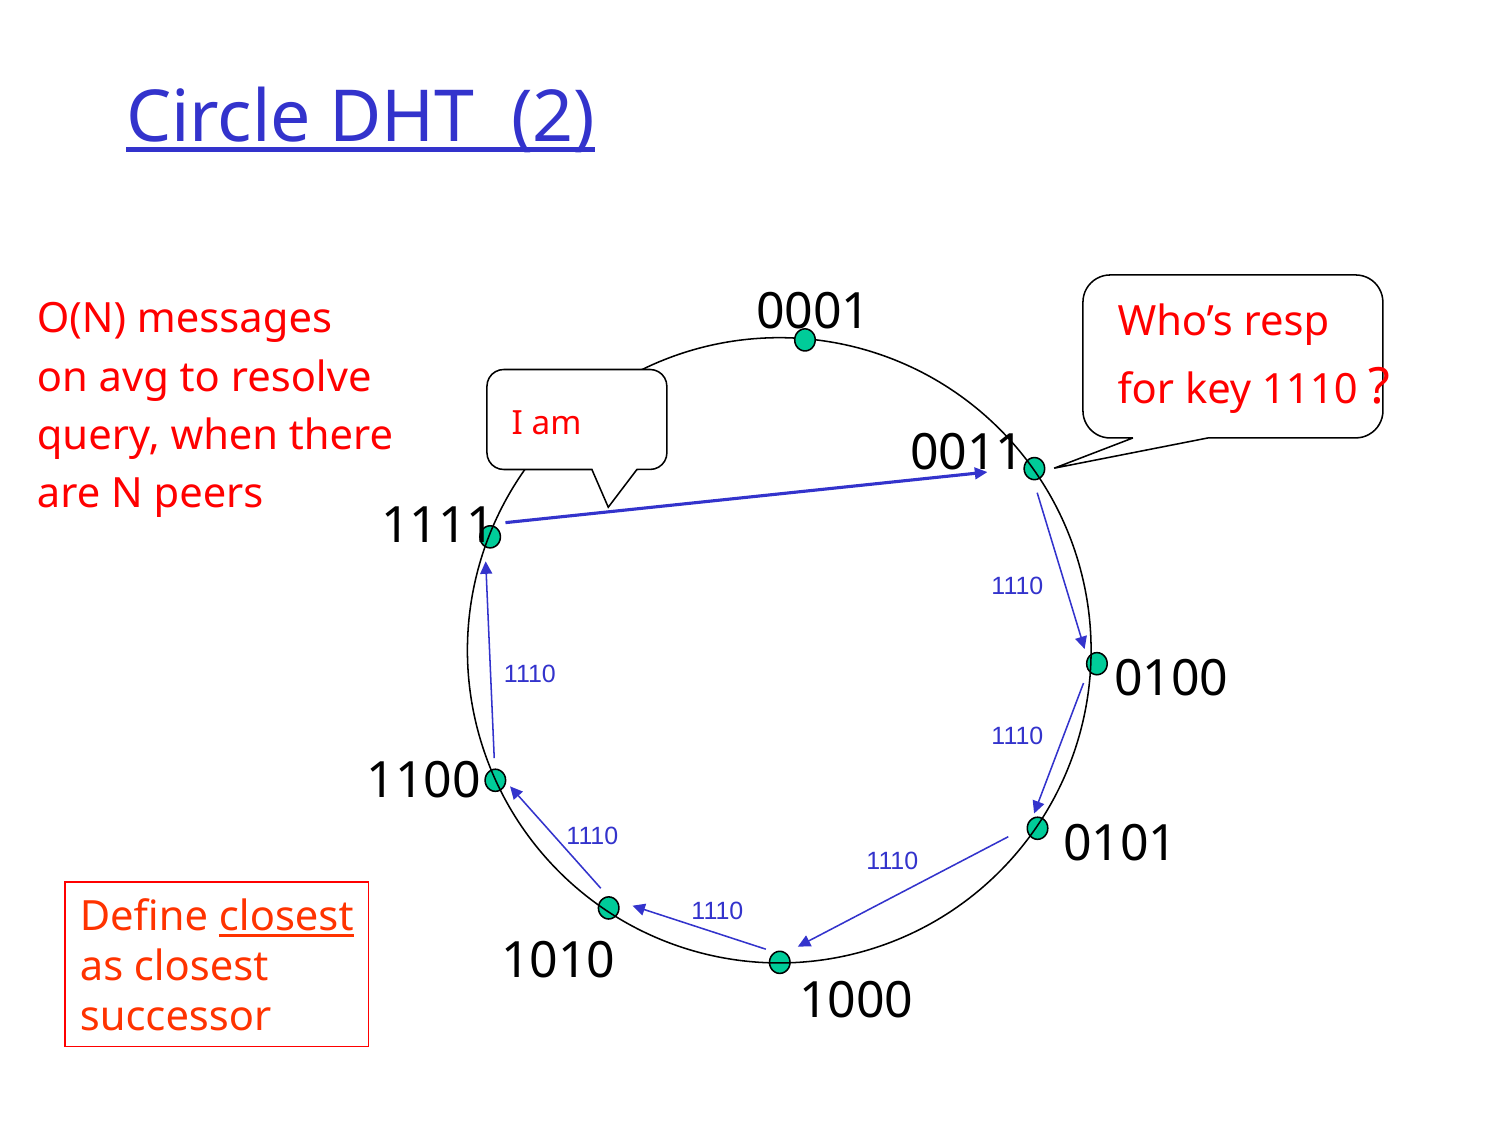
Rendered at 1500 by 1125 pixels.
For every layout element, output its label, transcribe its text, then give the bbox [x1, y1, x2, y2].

text_box 0001 [741, 271, 886, 346]
text_box 1100 [352, 739, 496, 815]
text_box [769, 963, 784, 974]
text_box 1010 [486, 920, 631, 995]
text_box 1110 [976, 712, 1059, 758]
text_box [1032, 758, 1056, 814]
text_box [486, 369, 988, 523]
text_box 1110 [851, 837, 934, 883]
text_box 0011 [993, 412, 1040, 488]
text_box 1110 [489, 650, 572, 695]
text_box 1110 [676, 887, 759, 933]
text_box [632, 903, 676, 921]
text_box [1059, 564, 1087, 649]
text_box 1111 [366, 485, 511, 561]
text_box 1110 [976, 562, 1059, 608]
text_box [480, 561, 493, 650]
text_box [794, 328, 816, 351]
text_box 0100 [1099, 638, 1244, 713]
text_box [797, 883, 920, 947]
text_box [467, 561, 493, 739]
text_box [1073, 274, 1435, 439]
text_box [1031, 818, 1048, 840]
text_box Define closest as closest successor [64, 881, 369, 1047]
text_box [647, 340, 912, 367]
text_box [1040, 459, 1045, 478]
text_box [510, 786, 551, 833]
text_box 1000 [784, 959, 928, 1035]
text_box 1110 [551, 812, 634, 858]
title Circle DHT (2) [110, 61, 1387, 250]
text_box 0101 [1048, 803, 1192, 878]
text_box [486, 478, 1092, 963]
text_box O(N) messages on avg to resolve query, when there are N peers [22, 283, 409, 524]
text_box [598, 906, 615, 920]
text_box [1091, 652, 1099, 675]
